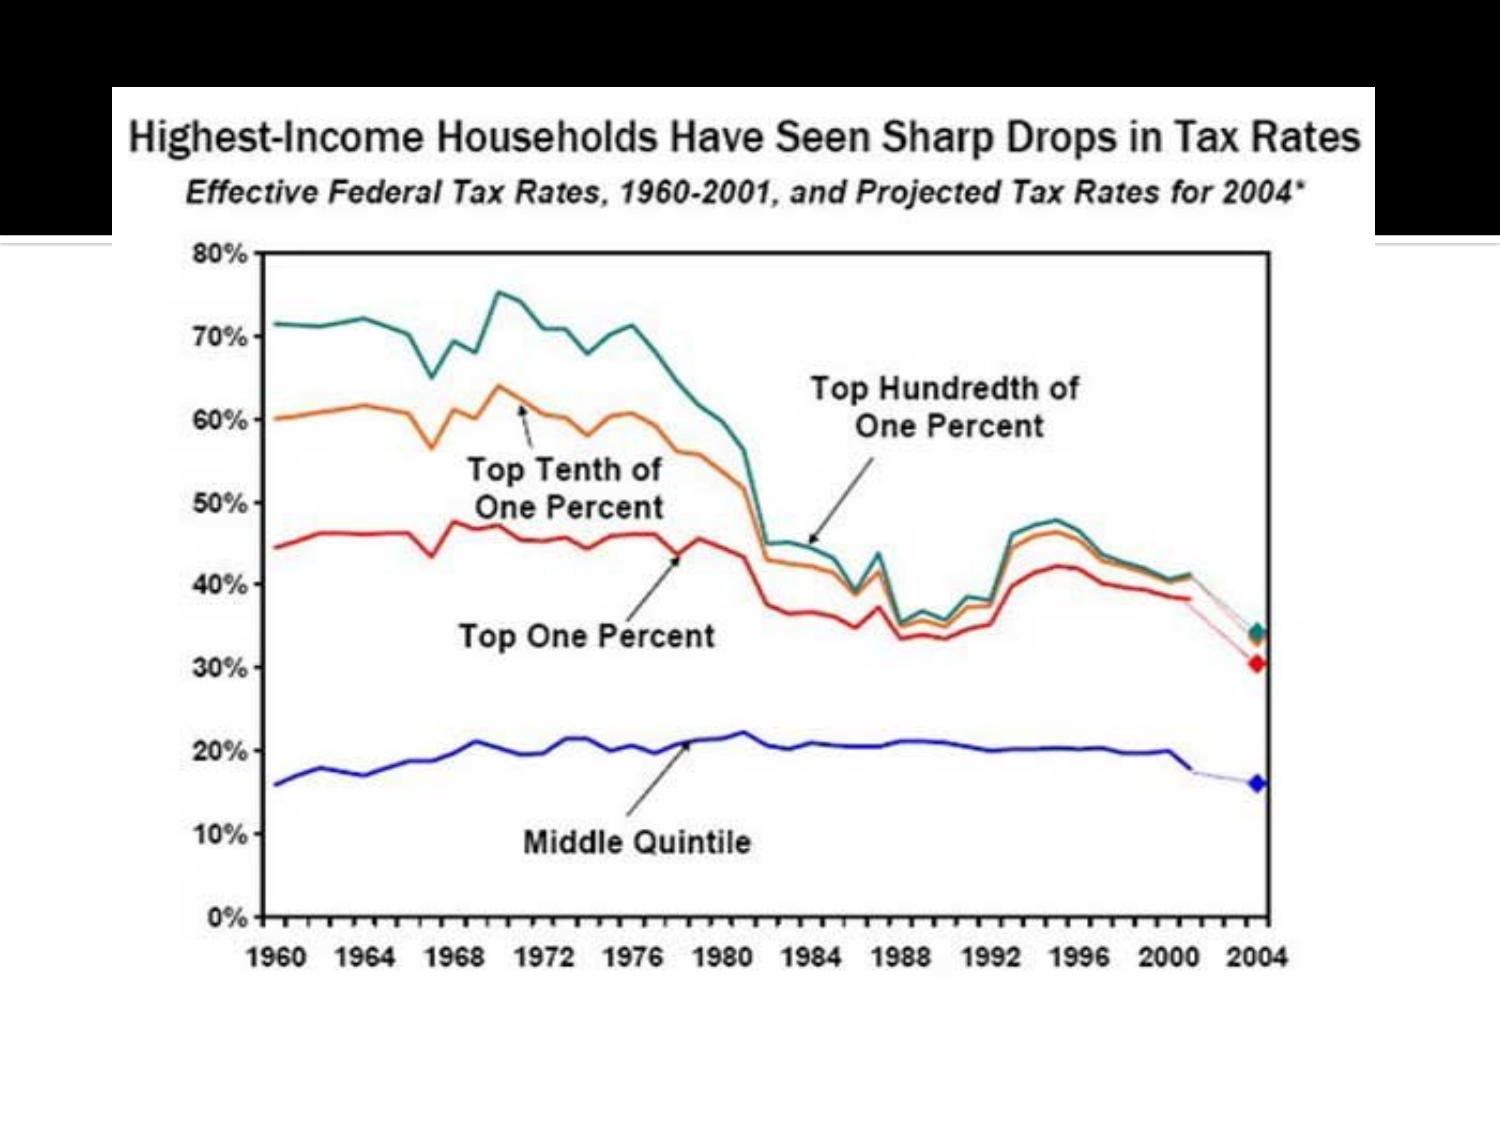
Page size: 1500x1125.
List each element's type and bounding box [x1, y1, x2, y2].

picture [112, 87, 1375, 988]
